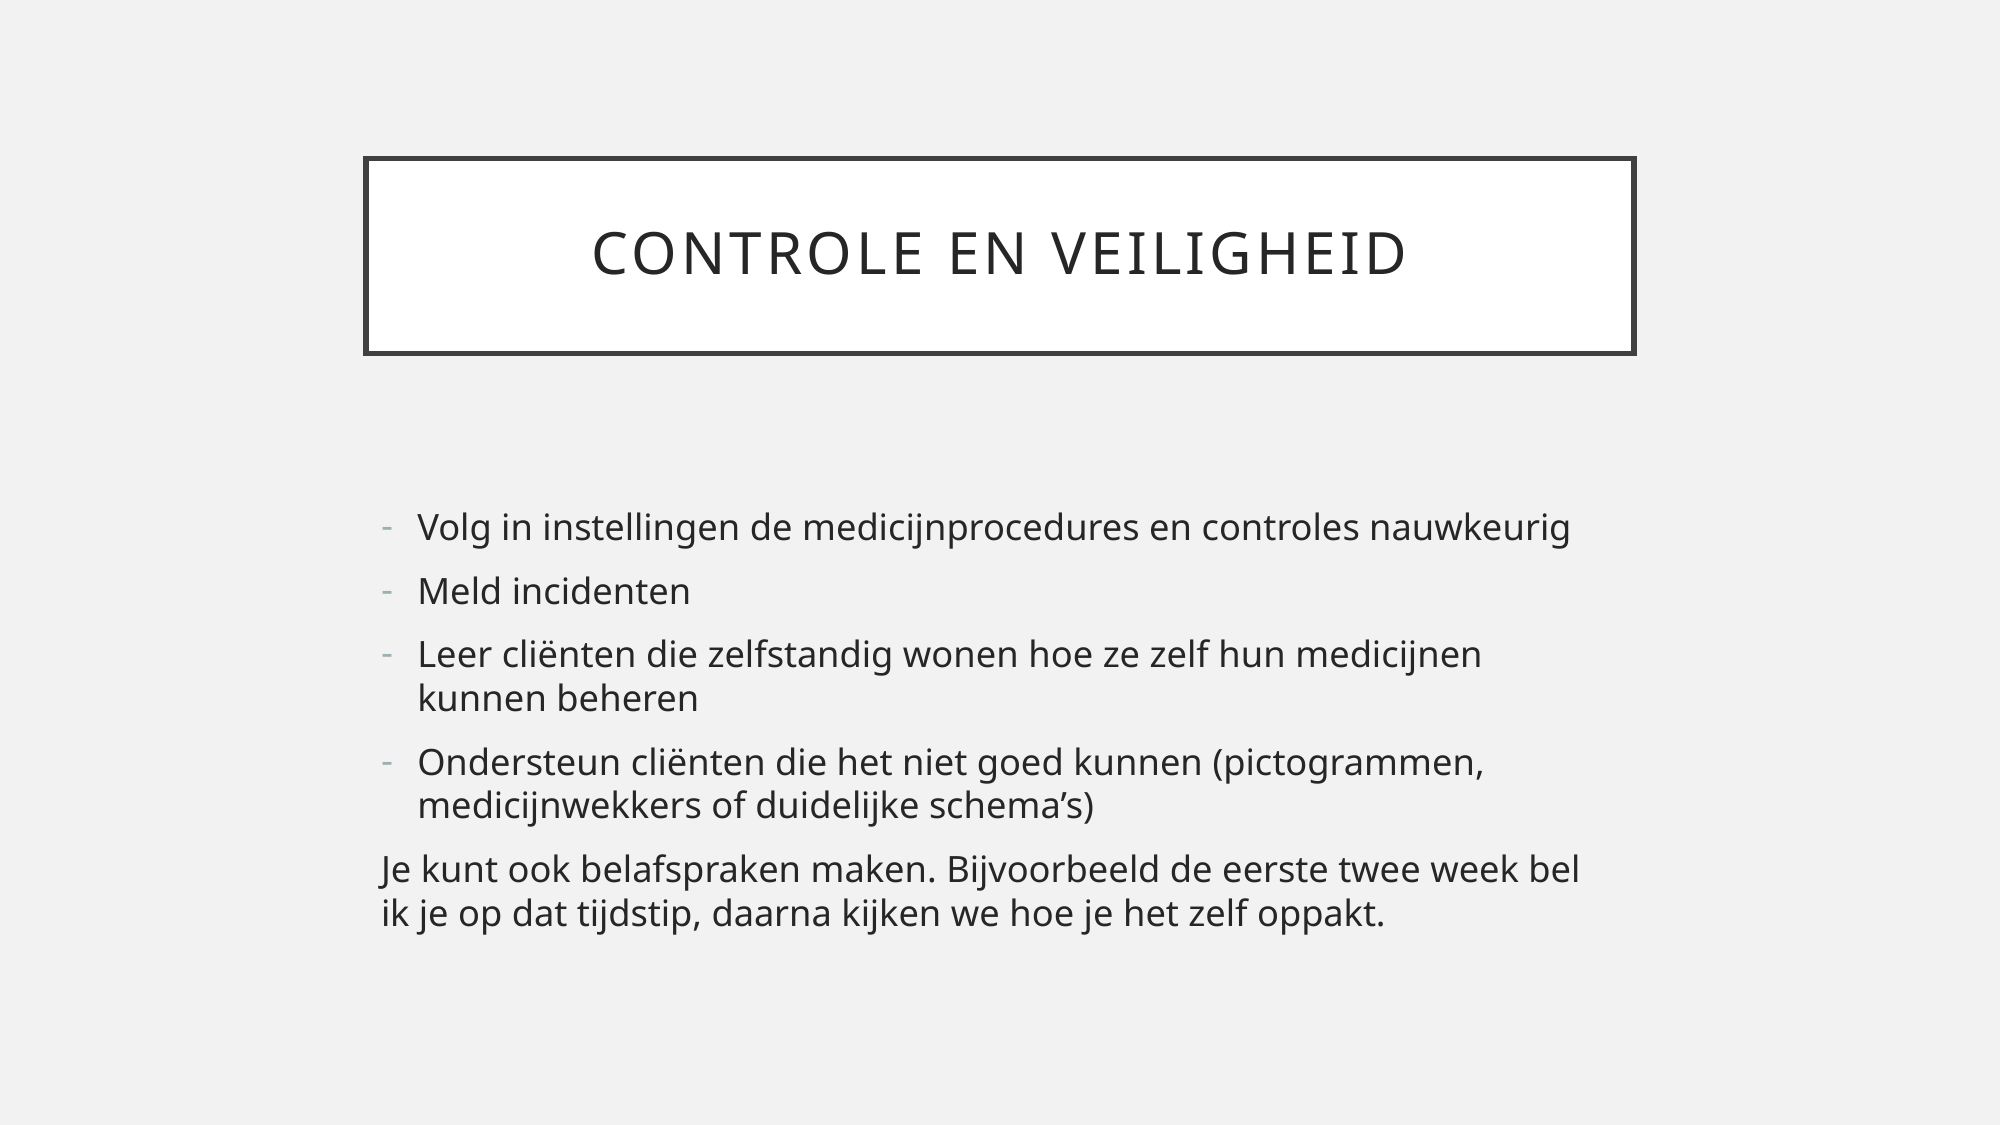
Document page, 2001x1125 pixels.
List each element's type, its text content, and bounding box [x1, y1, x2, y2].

list Volg in instellingen de medicijnprocedures en controles nauwkeurig Meld incidenten Leer cliënten die zelfstandig wonen hoe ze zelf hun medicijnen kunnen beheren Ondersteun cliënten die het niet goed kunnen (pictogrammen, medicijnwekkers of duidelijke schema’s) Je kunt ook belafspraken maken. Bijvoorbeeld de eerste twee week bel ik je op dat tijdstip, daarna kijken we hoe je het zelf oppakt. [366, 432, 1634, 942]
title Controle en veiligheid [363, 156, 1637, 356]
